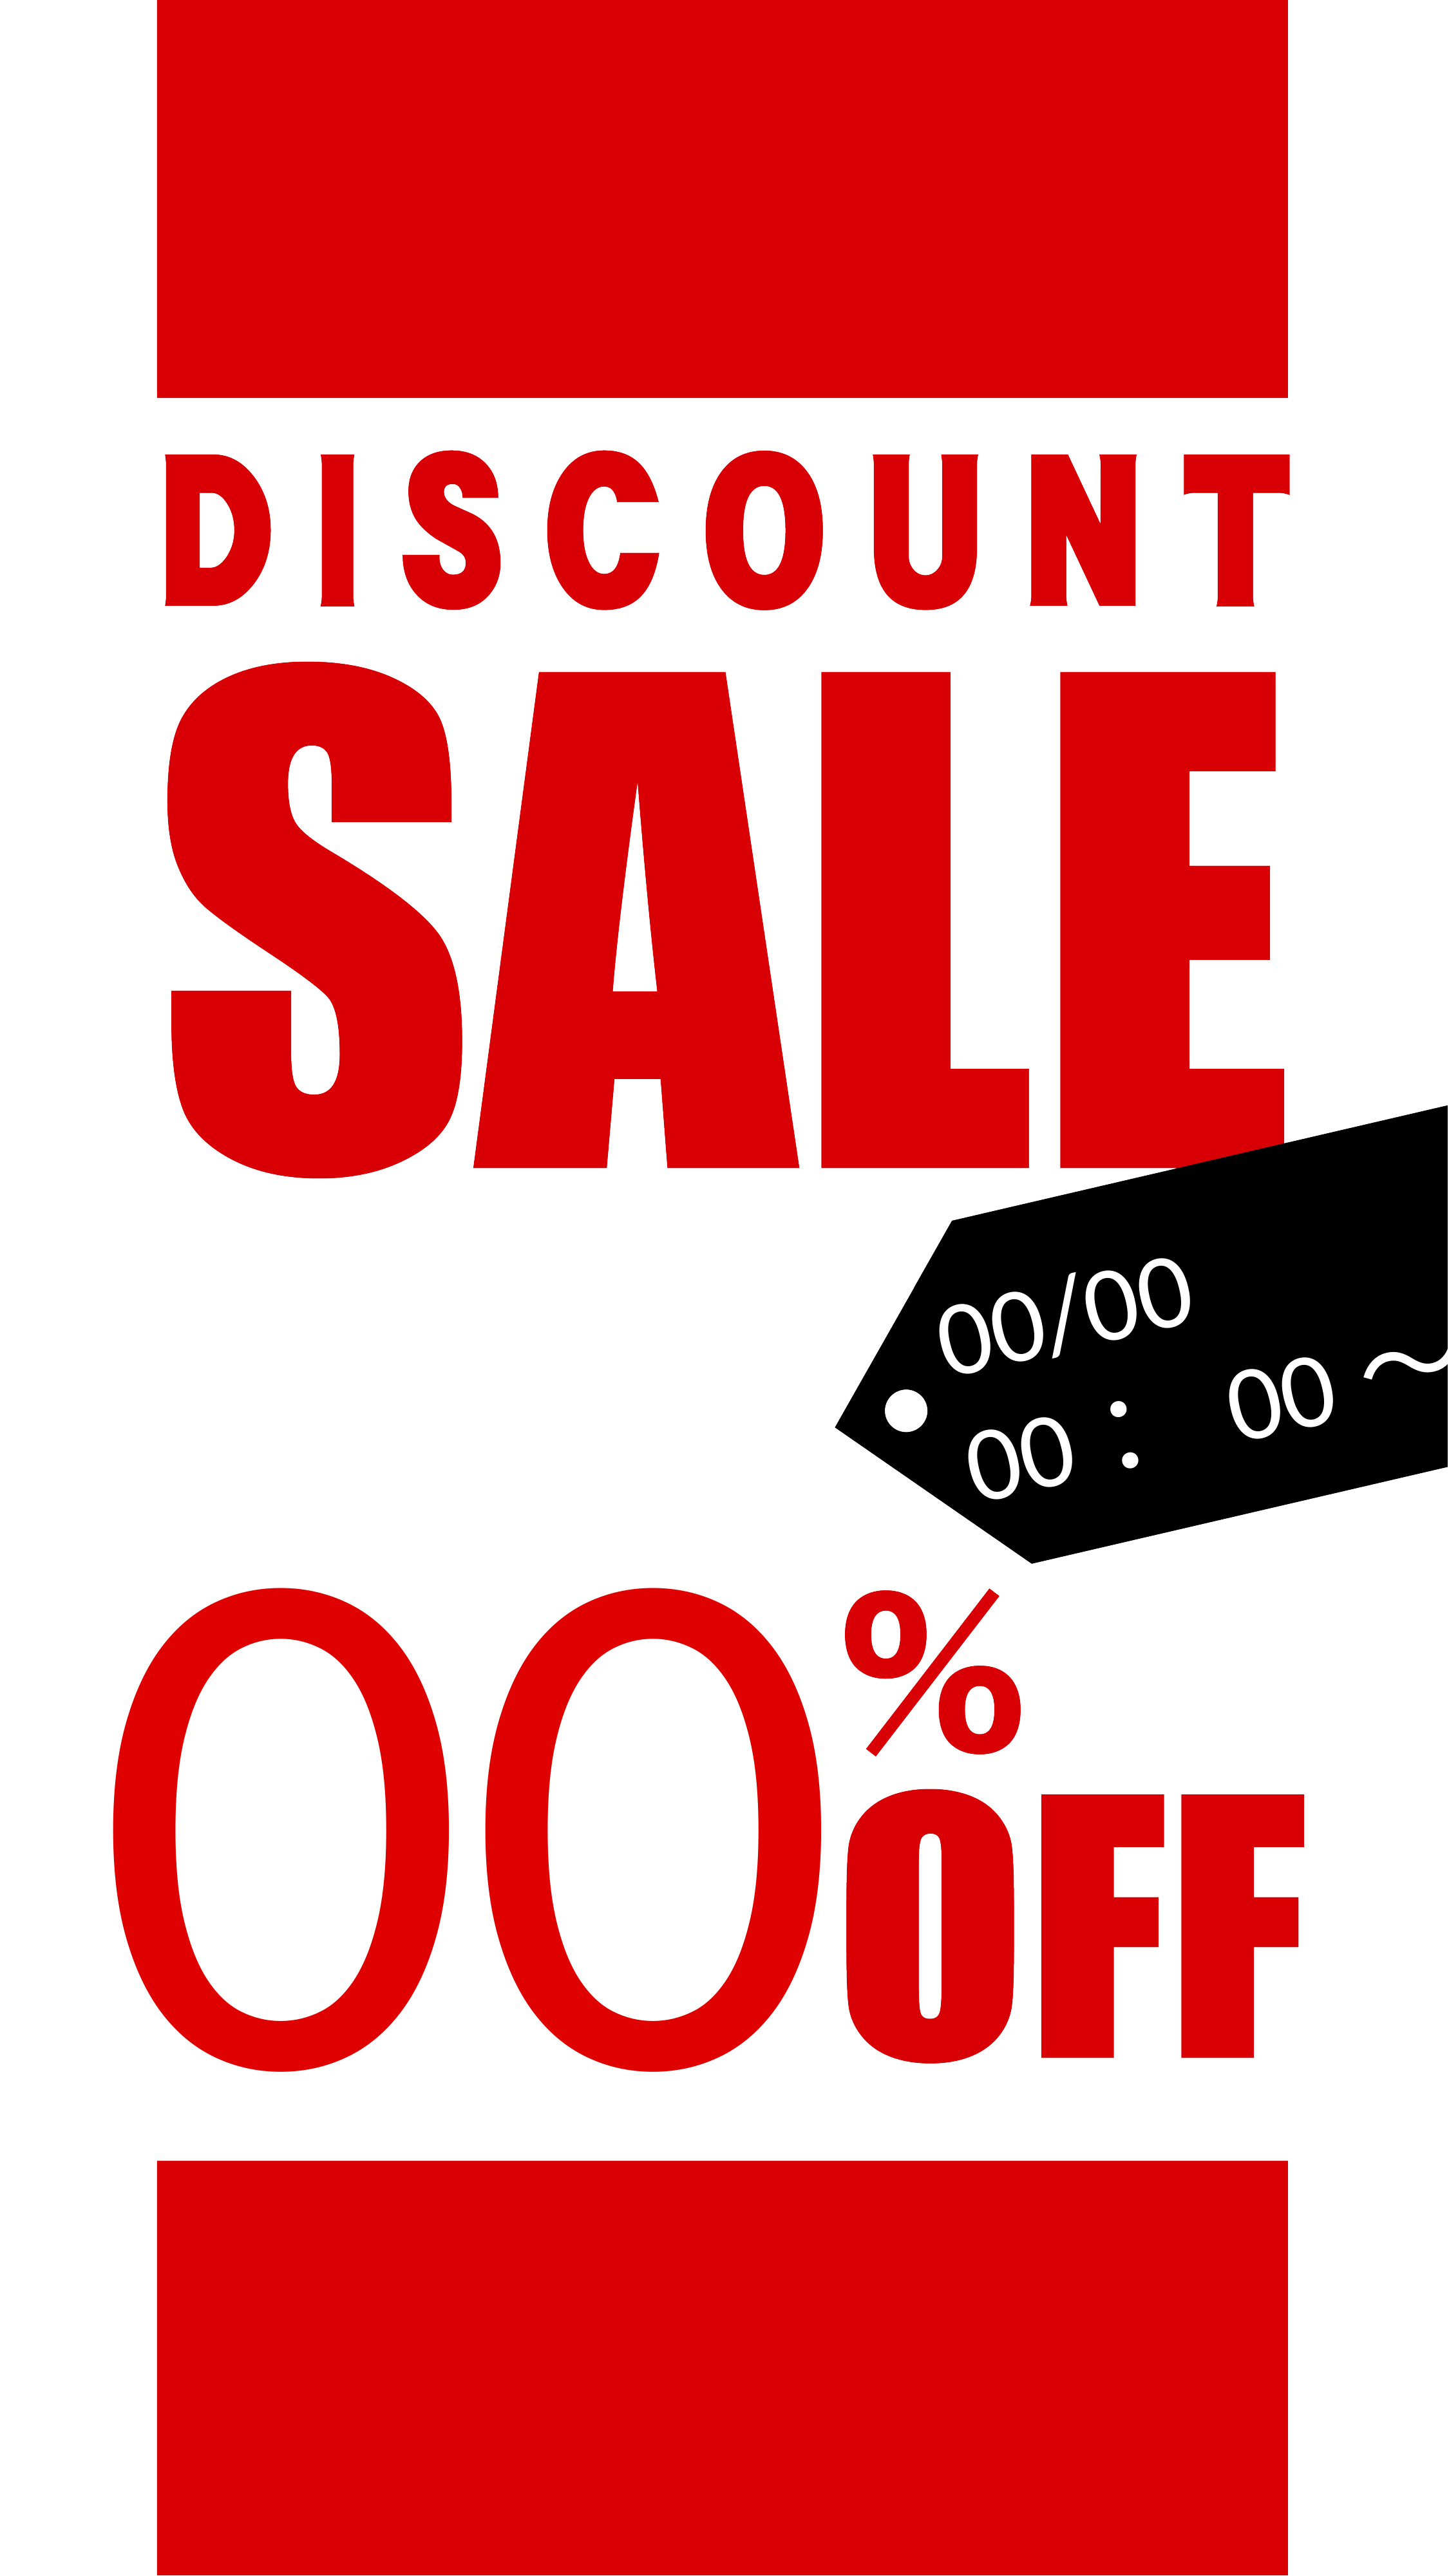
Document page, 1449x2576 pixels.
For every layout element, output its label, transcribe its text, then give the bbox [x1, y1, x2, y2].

text_box 00/00 00：00〜 [911, 1152, 1449, 1532]
picture [0, 0, 1449, 2575]
text_box 00 [84, 1324, 851, 2219]
